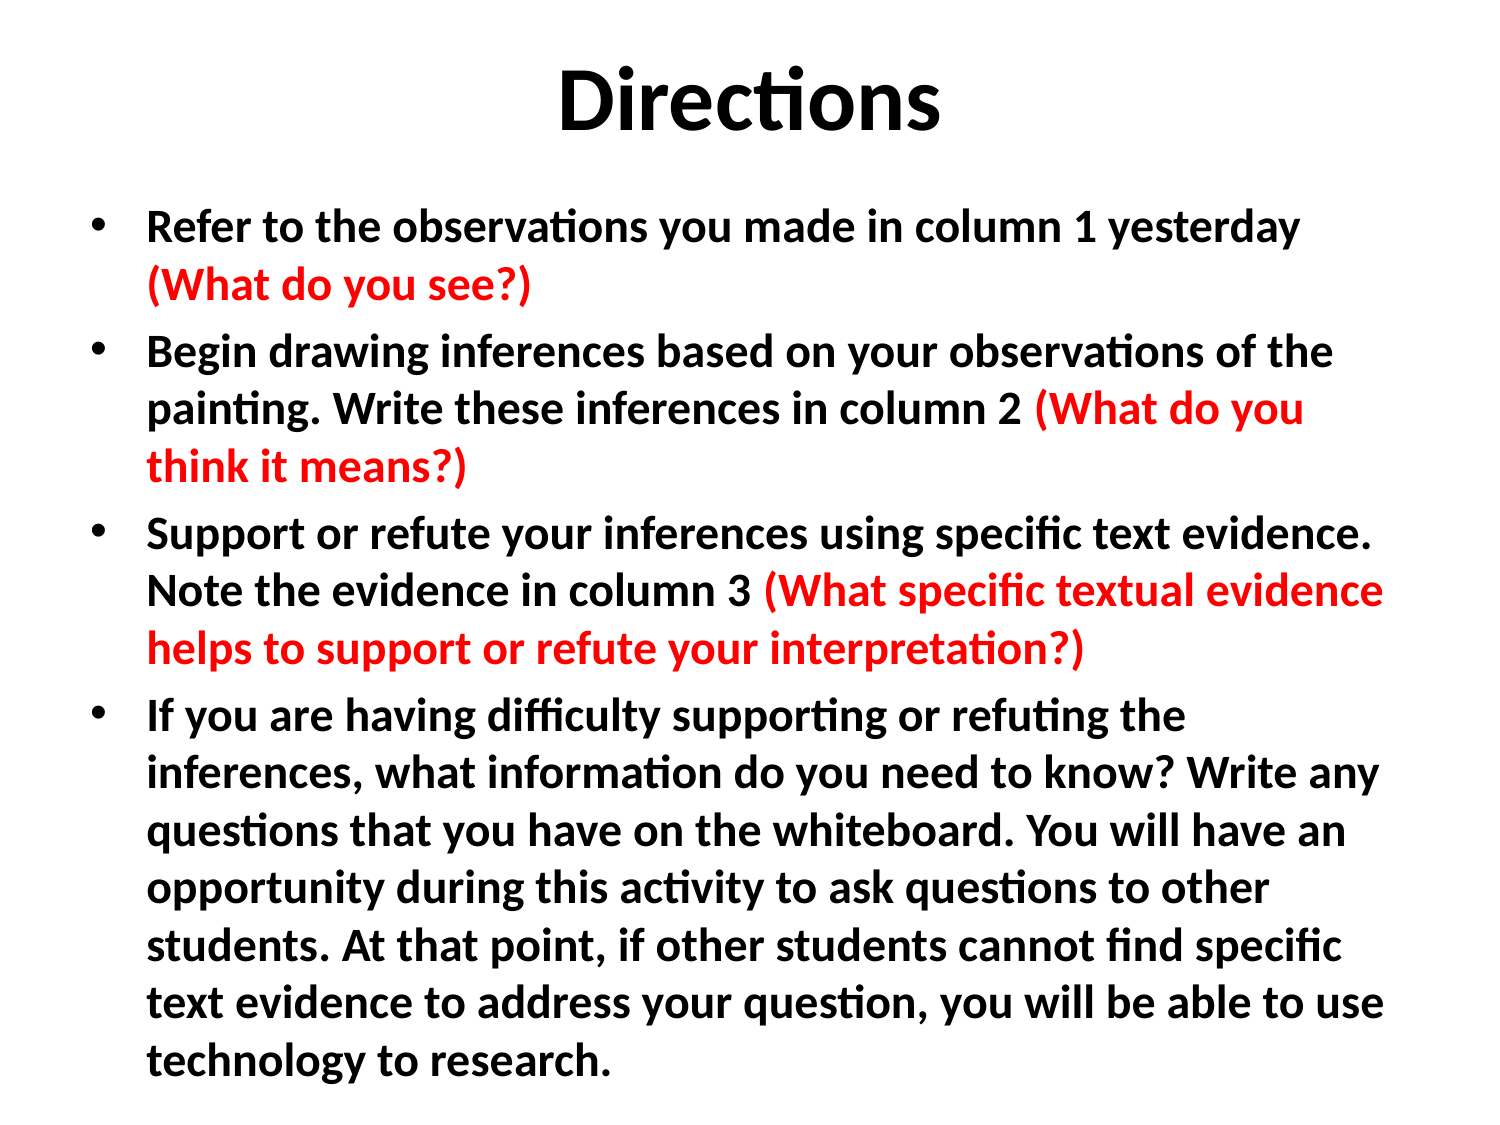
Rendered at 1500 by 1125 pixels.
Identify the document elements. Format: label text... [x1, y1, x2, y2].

list Refer to the observations you made in column 1 yesterday (What do you see?) Begin drawing inferences based on your observations of the painting. Write these inferences in column 2 (What do you think it means?) Support or refute your inferences using specific text evidence. Note the evidence in column 3 (What specific textual evidence helps to support or refute your interpretation?) If you are having difficulty supporting or refuting the inferences, what information do you need to know? Write any questions that you have on the whiteboard. You will have an opportunity during this activity to ask questions to other students. At that point, if other students cannot find specific text evidence to address your question, you will be able to use technology to research. [75, 187, 1425, 1090]
title Directions [75, 0, 1425, 187]
